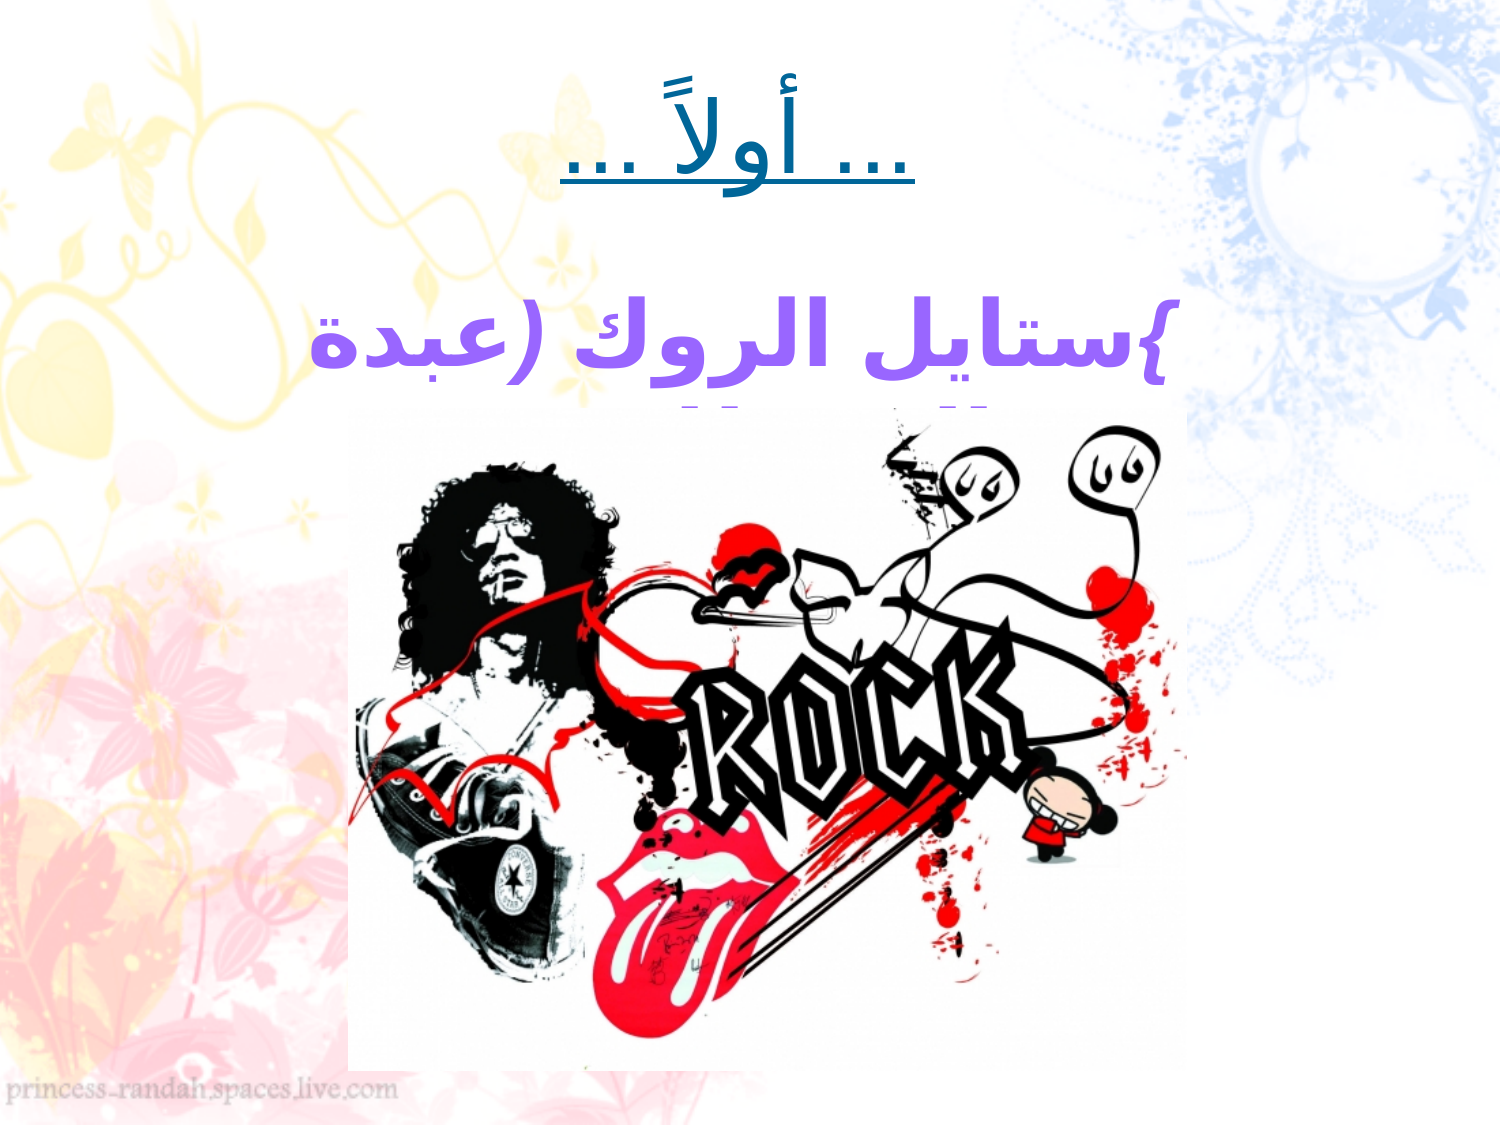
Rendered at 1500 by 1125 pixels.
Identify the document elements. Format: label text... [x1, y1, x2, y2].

picture [0, 0, 1500, 1125]
title ... أولاً ... [112, 0, 1388, 268]
subtitle }ستايل الروك (عبدة الشيطان) { [224, 266, 1276, 926]
